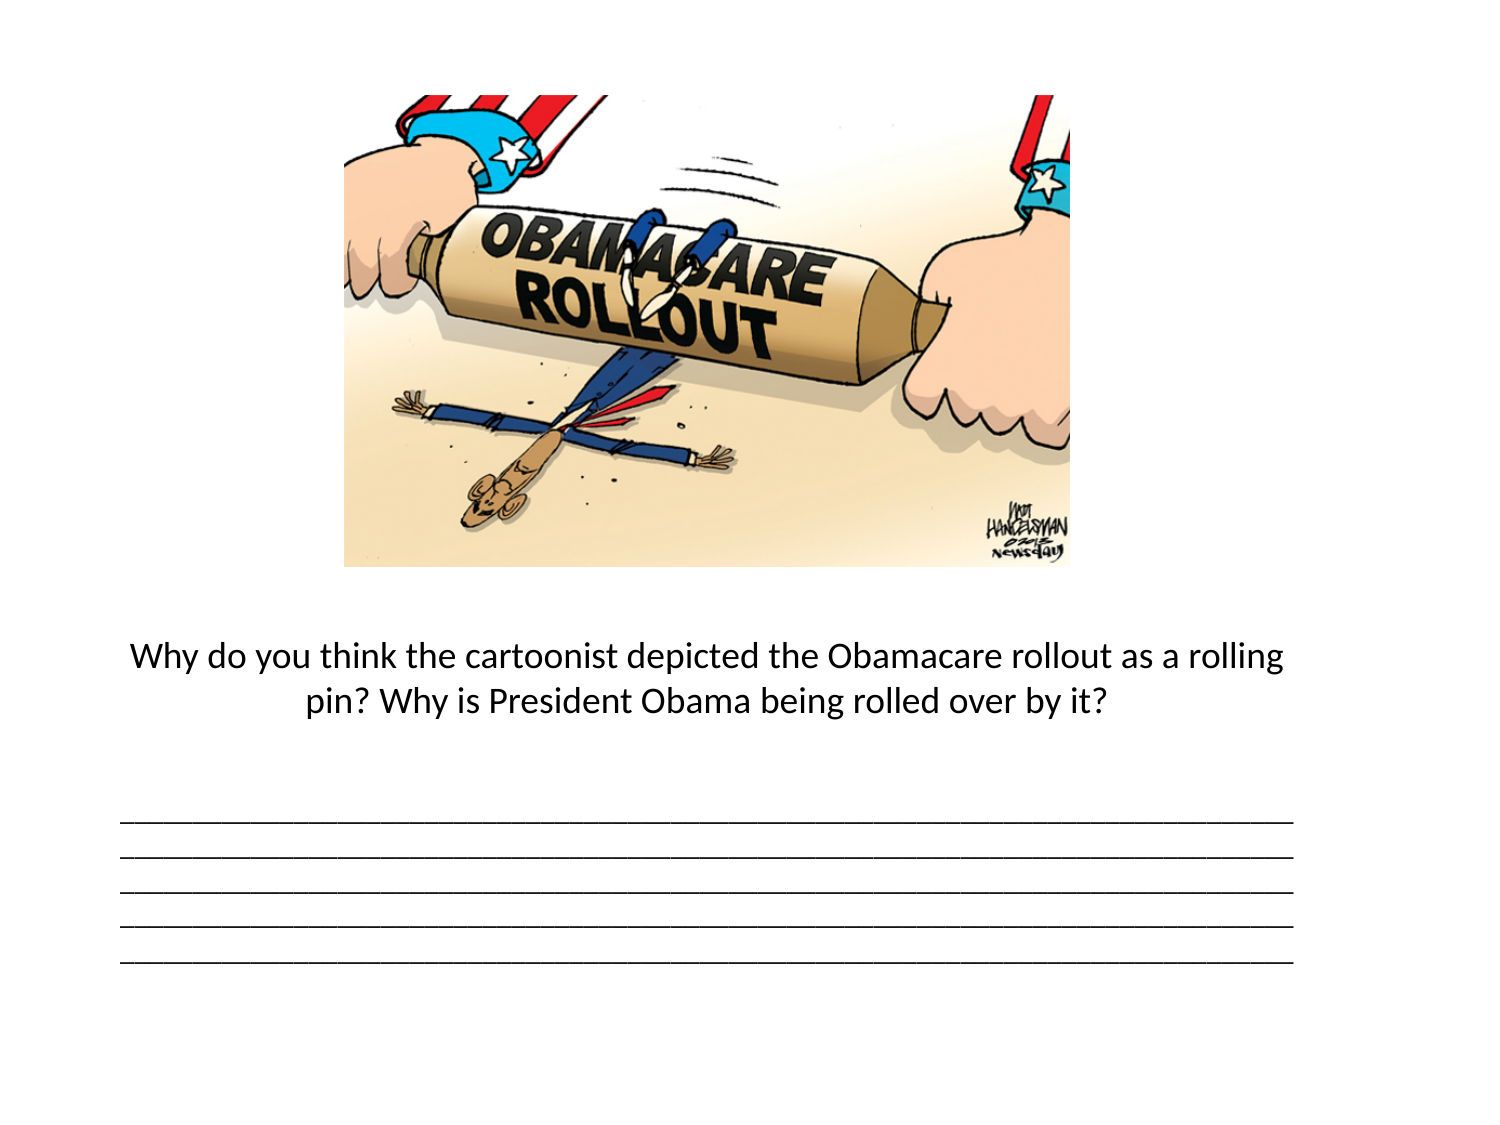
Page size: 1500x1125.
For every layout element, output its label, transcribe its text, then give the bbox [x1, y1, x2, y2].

picture [344, 95, 1071, 567]
text_box Why do you think the cartoonist depicted the Obamacare rollout as a rolling pin? Why is President Obama being rolled over by it? _____________________________________________________________________________________________________________________________________________________________________________________________________________________________________________________________________________________________________________________________________________________________________________________________________________________ [101, 623, 1314, 1019]
